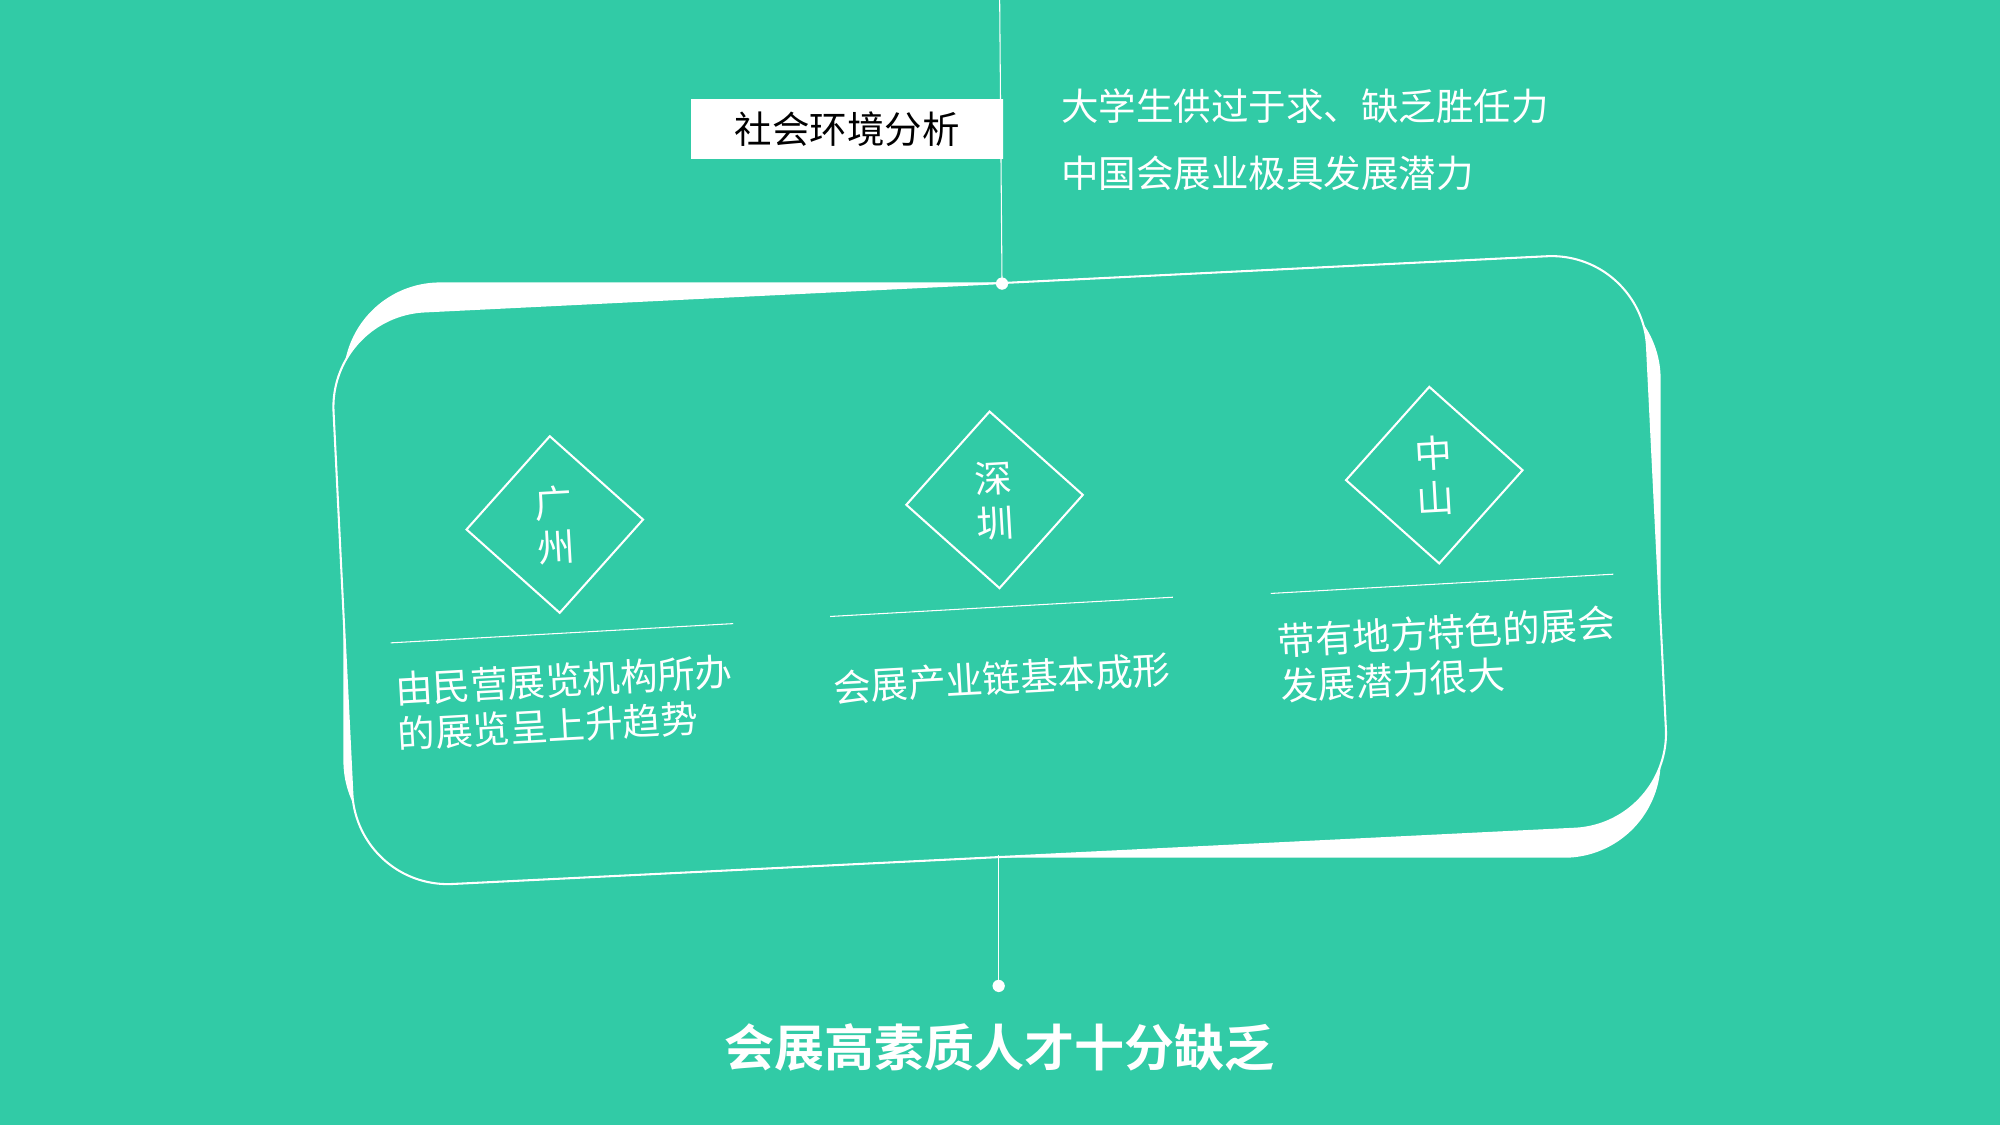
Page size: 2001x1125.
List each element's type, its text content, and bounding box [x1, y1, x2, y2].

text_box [999, 0, 1003, 284]
text_box 会展高素质人才十分缺乏 [687, 1008, 1312, 1084]
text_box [375, 410, 1637, 733]
text_box 社会环境分析 [691, 99, 999, 159]
text_box 大学生供过于求、缺乏胜任力 中国会展业极具发展潜力 [1046, 52, 1613, 203]
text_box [342, 283, 1660, 857]
